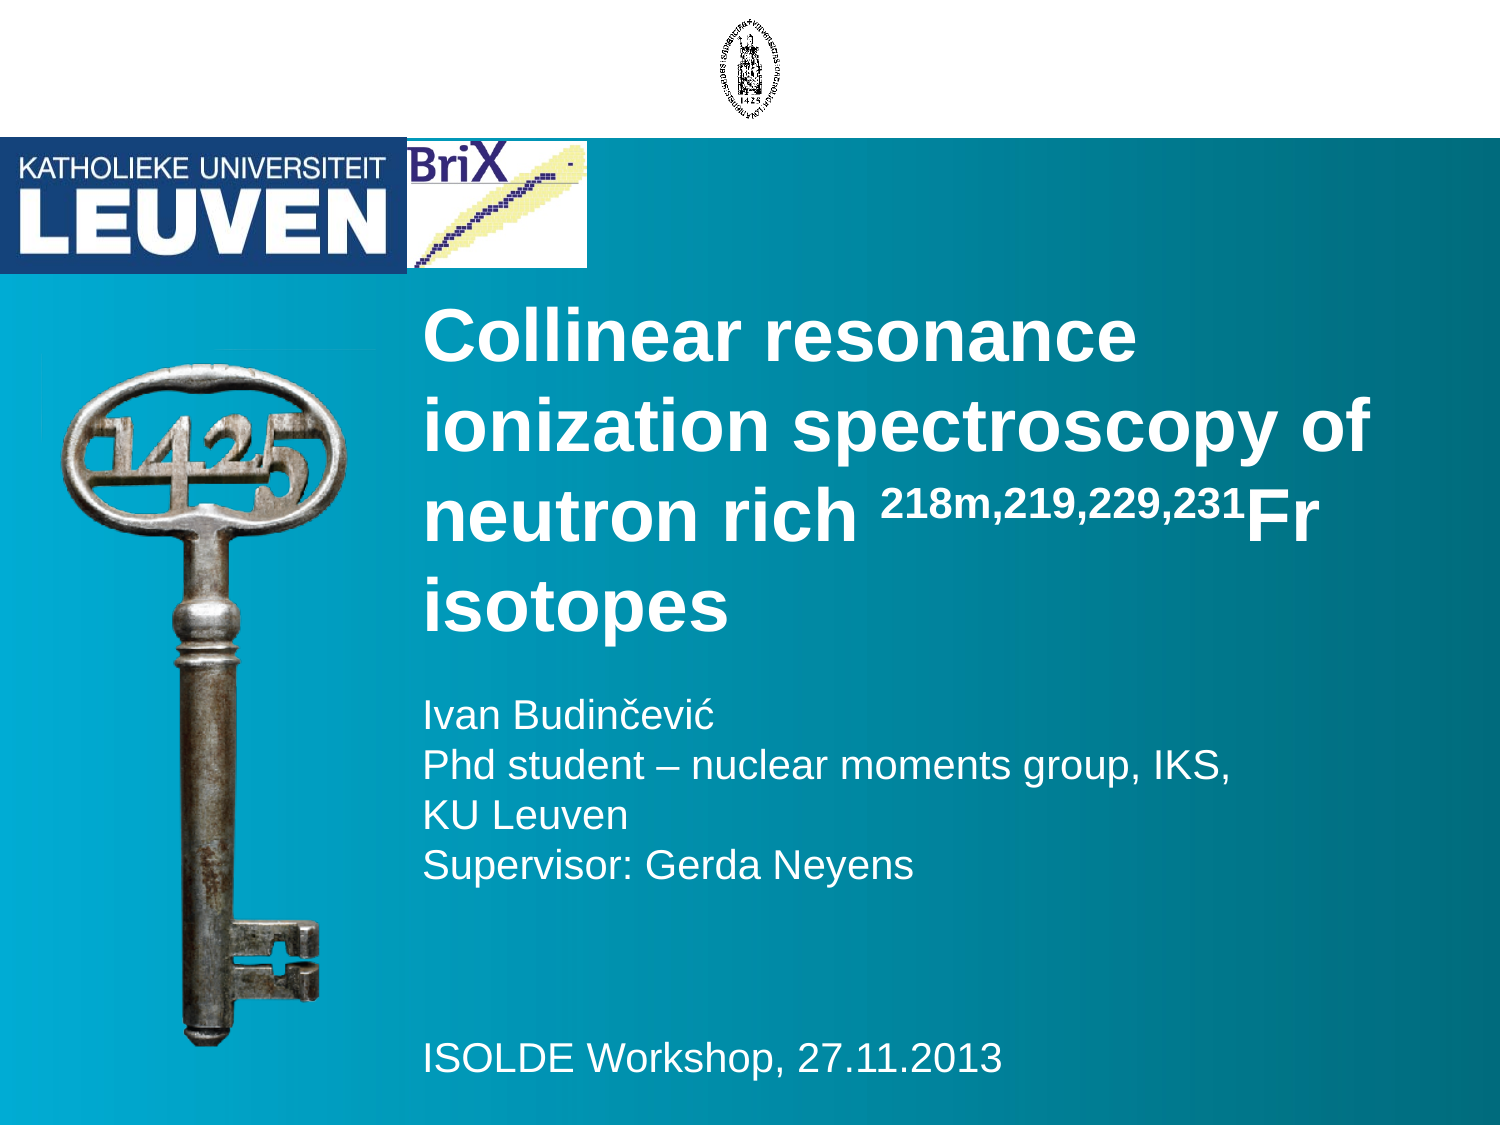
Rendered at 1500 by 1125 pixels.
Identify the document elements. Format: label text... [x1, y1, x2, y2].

text_box ISOLDE Workshop, 27.11.2013 [407, 1023, 1247, 1088]
picture [0, 137, 1500, 1125]
picture [719, 18, 780, 119]
text_box Ivan Budinčević Phd student – nuclear moments group, IKS, KU Leuven Supervisor: Gerda Neyens [407, 680, 1329, 896]
title Collinear resonance ionization spectroscopy of neutron rich 218m,219,229,231Fr isotopes [407, 278, 1417, 811]
